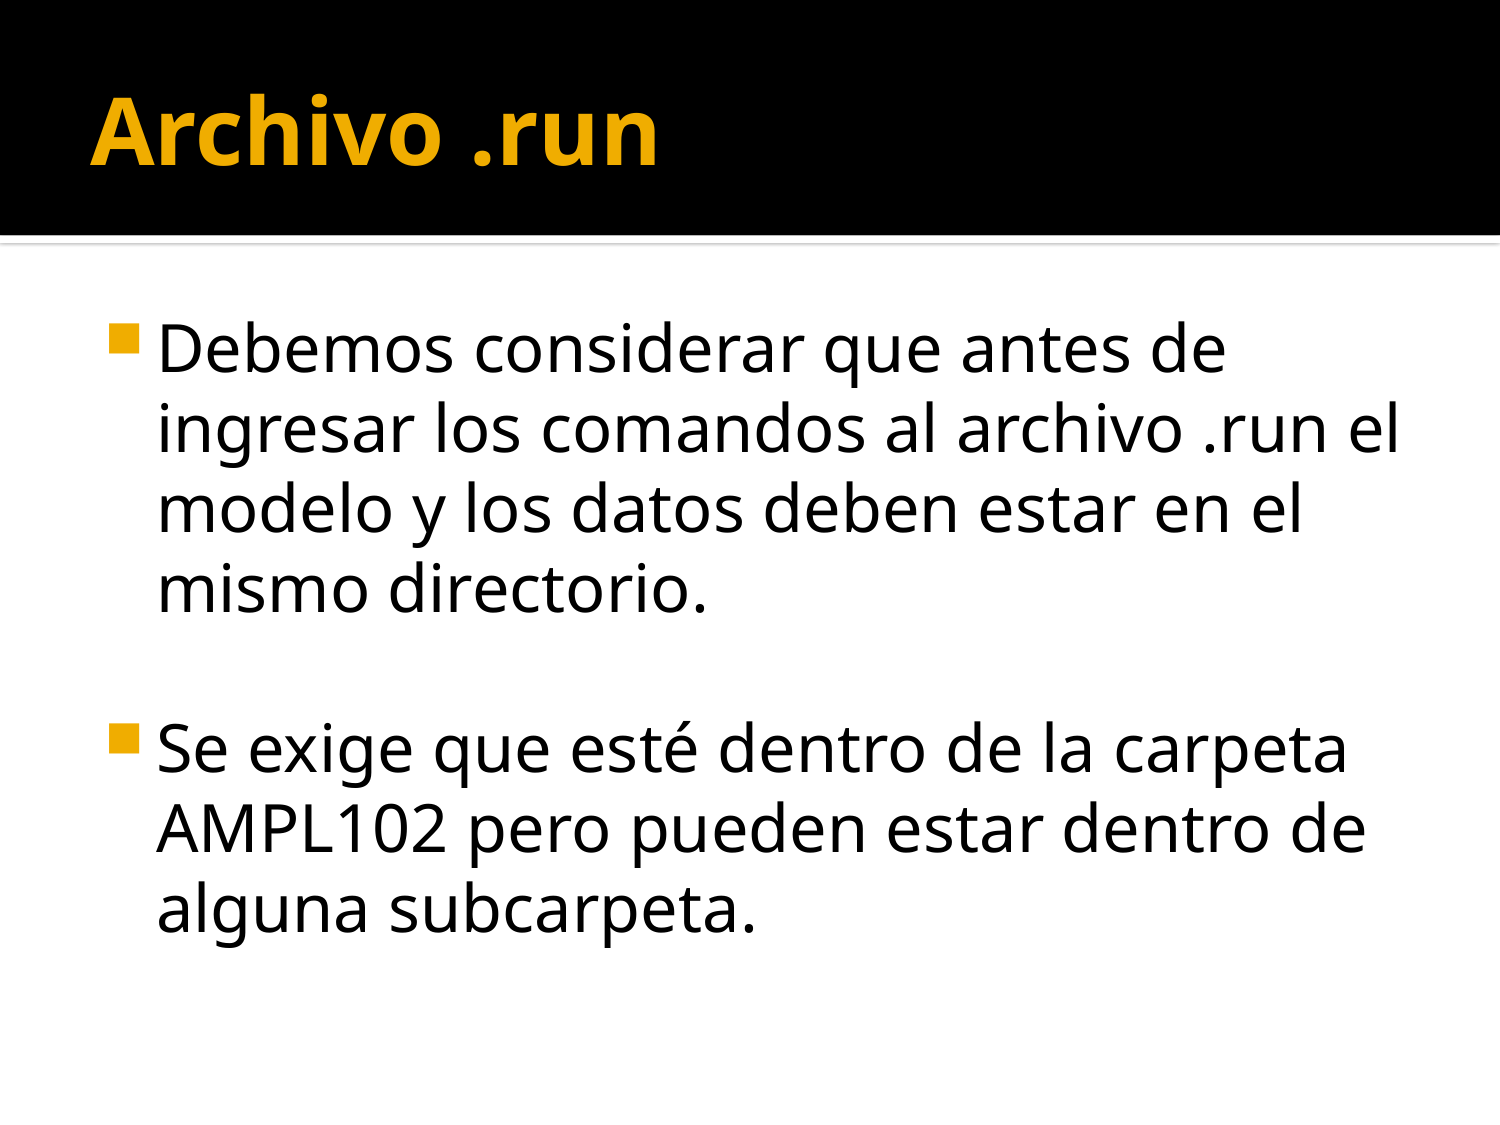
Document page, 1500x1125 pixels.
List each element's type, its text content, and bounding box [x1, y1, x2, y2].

list Debemos considerar que antes de ingresar los comandos al archivo .run el modelo y los datos deben estar en el mismo directorio. Se exige que esté dentro de la carpeta AMPL102 pero pueden estar dentro de alguna subcarpeta. [75, 291, 1425, 1050]
title Archivo .run [75, 25, 1425, 231]
